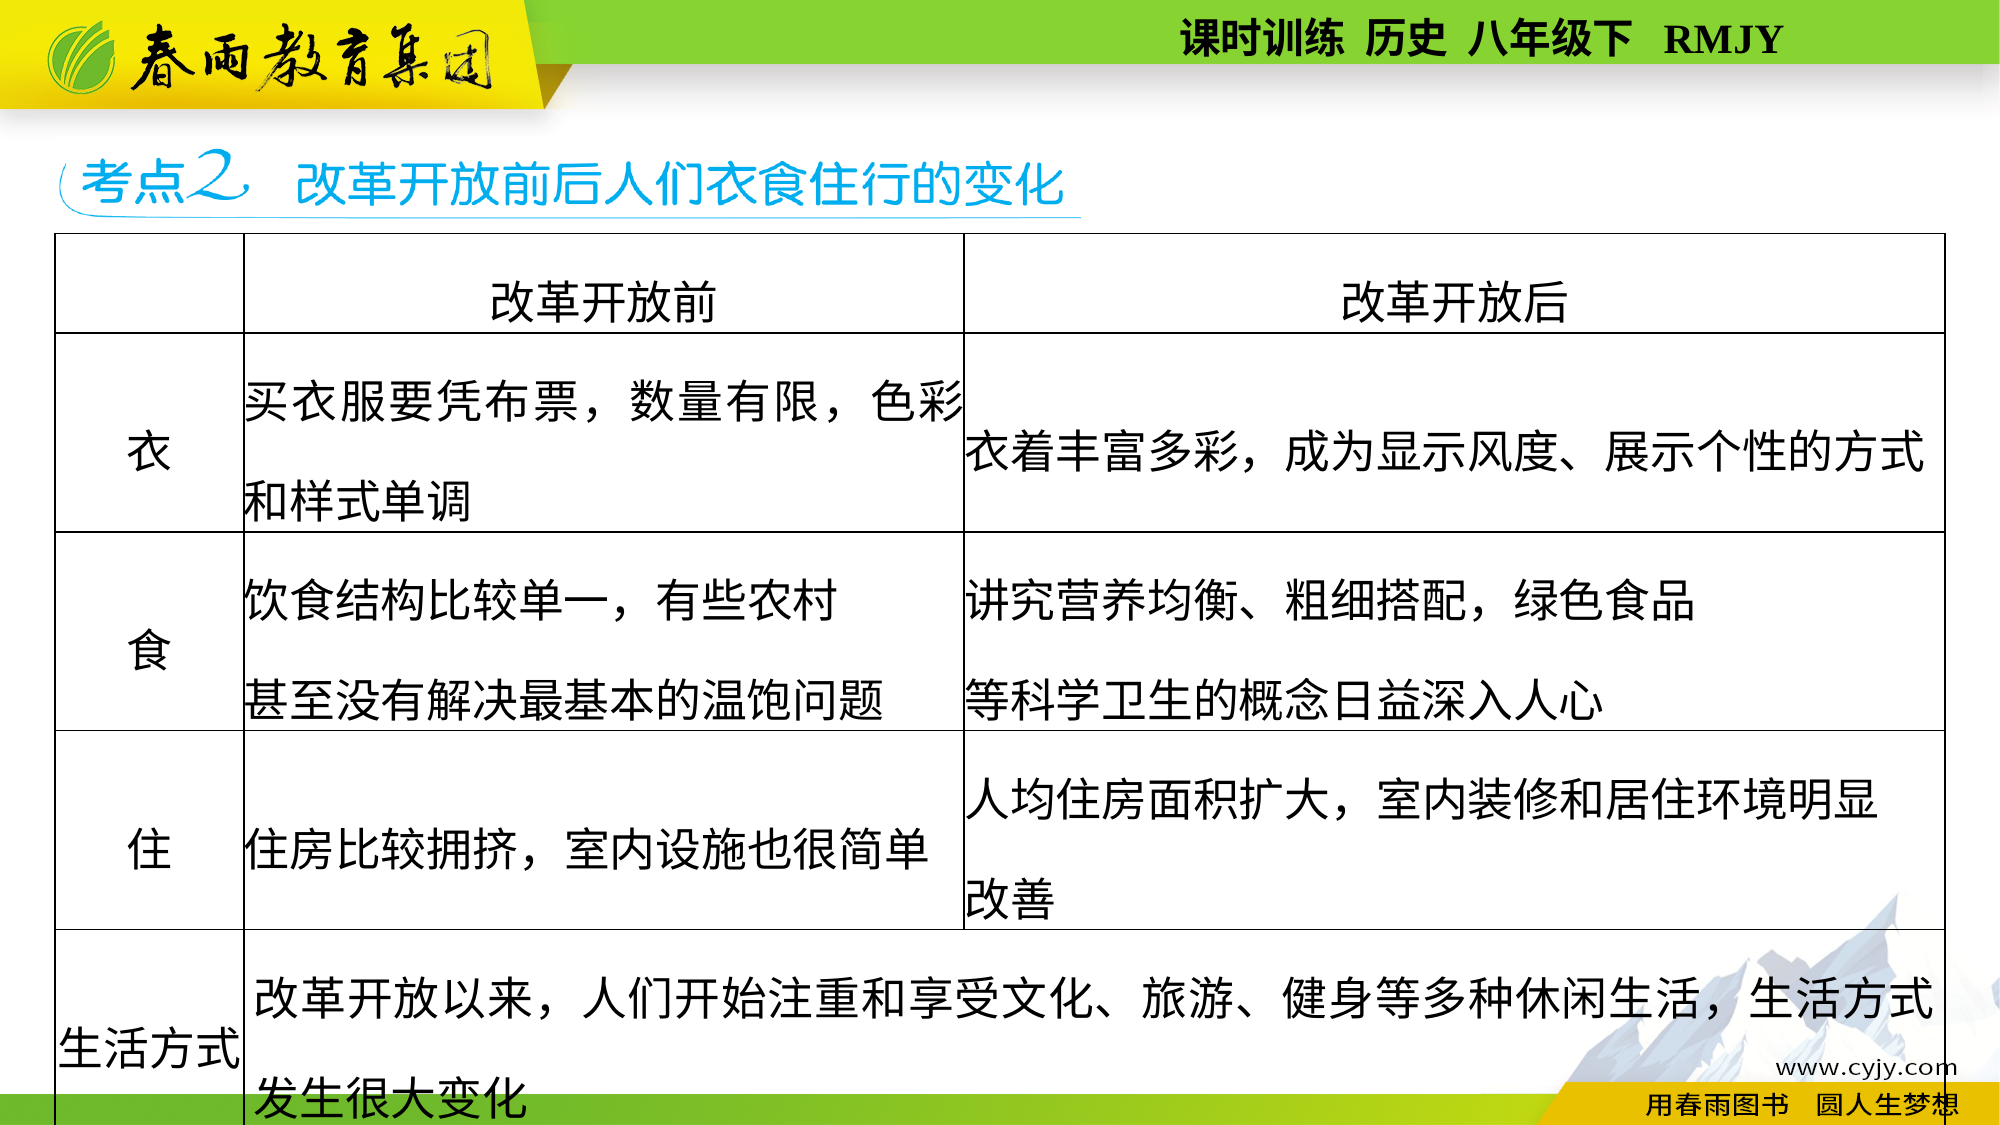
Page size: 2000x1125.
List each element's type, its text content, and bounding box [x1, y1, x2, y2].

table_cell 食 [56, 533, 243, 730]
table_header [56, 234, 243, 332]
table_cell 衣 [56, 334, 243, 531]
table_cell 买衣服要凭布票，数量有限，色彩和样式单调 [245, 334, 963, 531]
table_header 改革开放后 [965, 234, 1944, 332]
table_cell 人均住房面积扩大，室内装修和居住环境明显 改善 [965, 731, 1944, 929]
table_cell 住房比较拥挤，室内设施也很简单 [245, 731, 963, 929]
table_cell 衣着丰富多彩，成为显示风度、展示个性的方式 [965, 334, 1944, 531]
picture [0, 0, 2000, 1125]
table_header 改革开放前 [245, 234, 963, 332]
table_cell 生活方式 [56, 930, 243, 1125]
table_cell 住 [56, 731, 243, 929]
table_cell 改革开放以来，人们开始注重和享受文化、旅游、健身等多种休闲生活，生活方式发生很大变化 [245, 930, 1944, 1125]
table_cell 饮食结构比较单一，有些农村 甚至没有解决最基本的温饱问题 [245, 533, 963, 730]
table_cell 讲究营养均衡、粗细搭配，绿色食品 等科学卫生的概念日益深入人心 [965, 533, 1944, 730]
